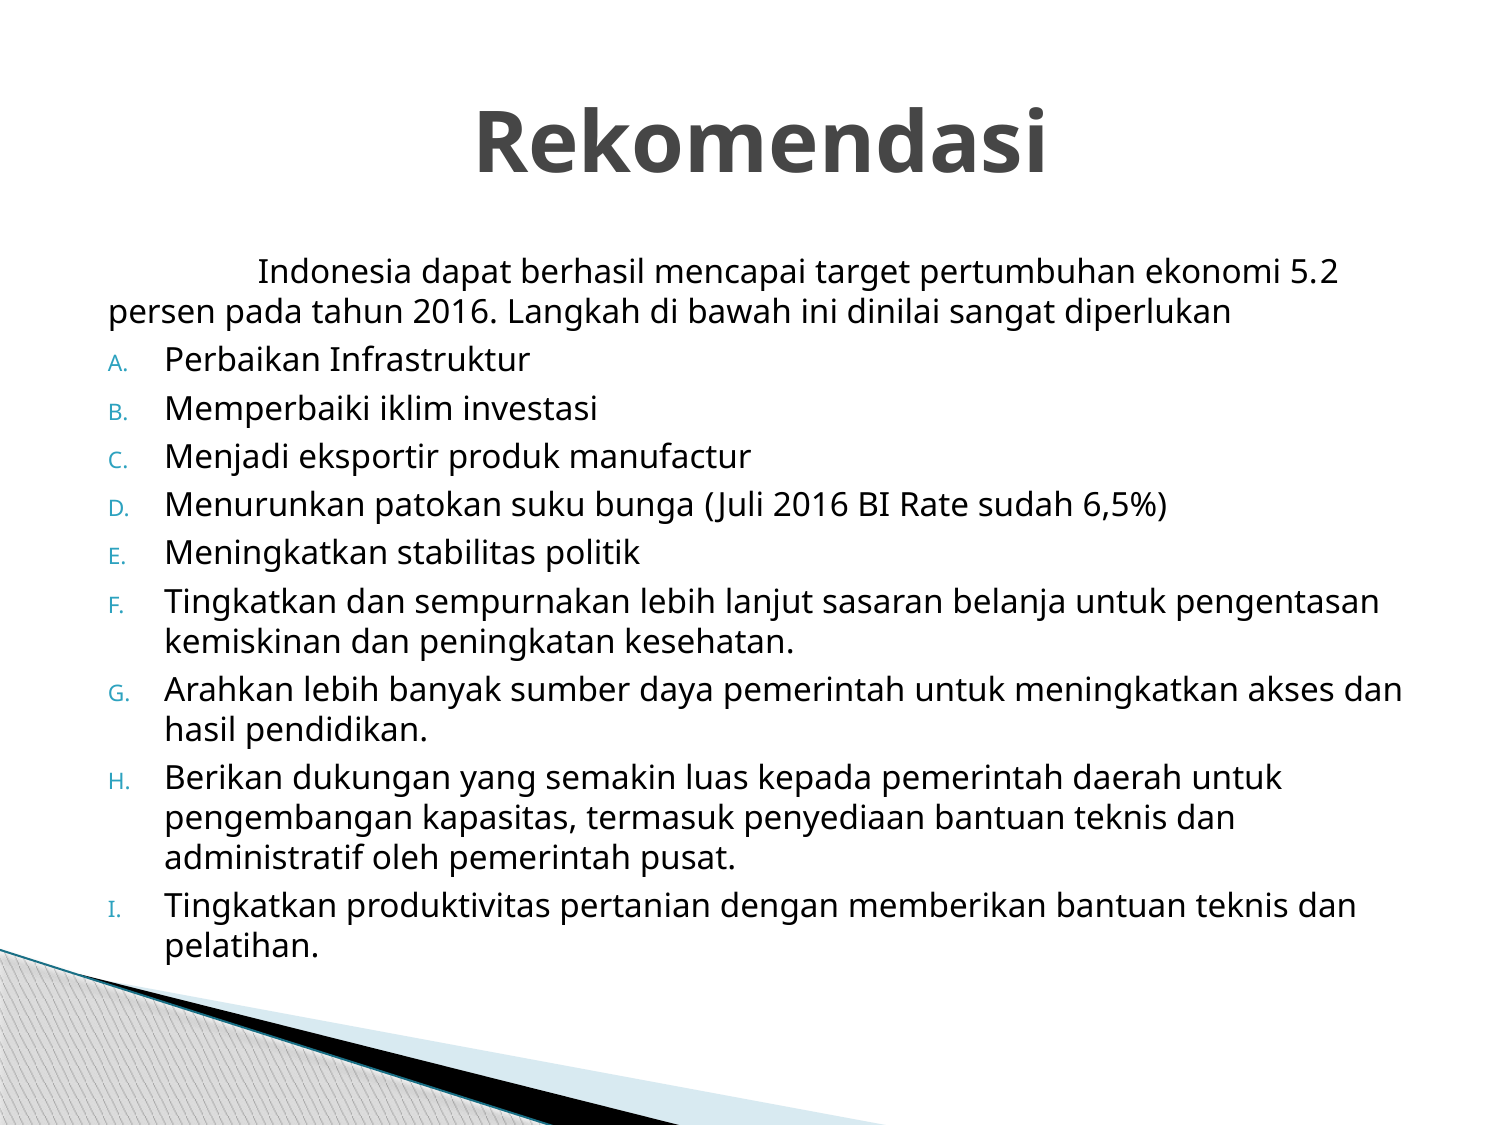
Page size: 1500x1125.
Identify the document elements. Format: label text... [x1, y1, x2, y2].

list Indonesia dapat berhasil mencapai target pertumbuhan ekonomi 5.2 persen pada tahun 2016. Langkah di bawah ini dinilai sangat diperlukan Perbaikan Infrastruktur Memperbaiki iklim investasi Menjadi eksportir produk manufactur Menurunkan patokan suku bunga (Juli 2016 BI Rate sudah 6,5%) Meningkatkan stabilitas politik Tingkatkan dan sempurnakan lebih lanjut sasaran belanja untuk pengentasan kemiskinan dan peningkatan kesehatan. Arahkan lebih banyak sumber daya pemerintah untuk meningkatkan akses dan hasil pendidikan. Berikan dukungan yang semakin luas kepada pemerintah daerah untuk pengembangan kapasitas, termasuk penyediaan bantuan teknis dan administratif oleh pemerintah pusat. Tingkatkan produktivitas pertanian dengan memberikan bantuan teknis dan pelatihan. [75, 242, 1425, 986]
title Rekomendasi [75, 45, 1425, 233]
